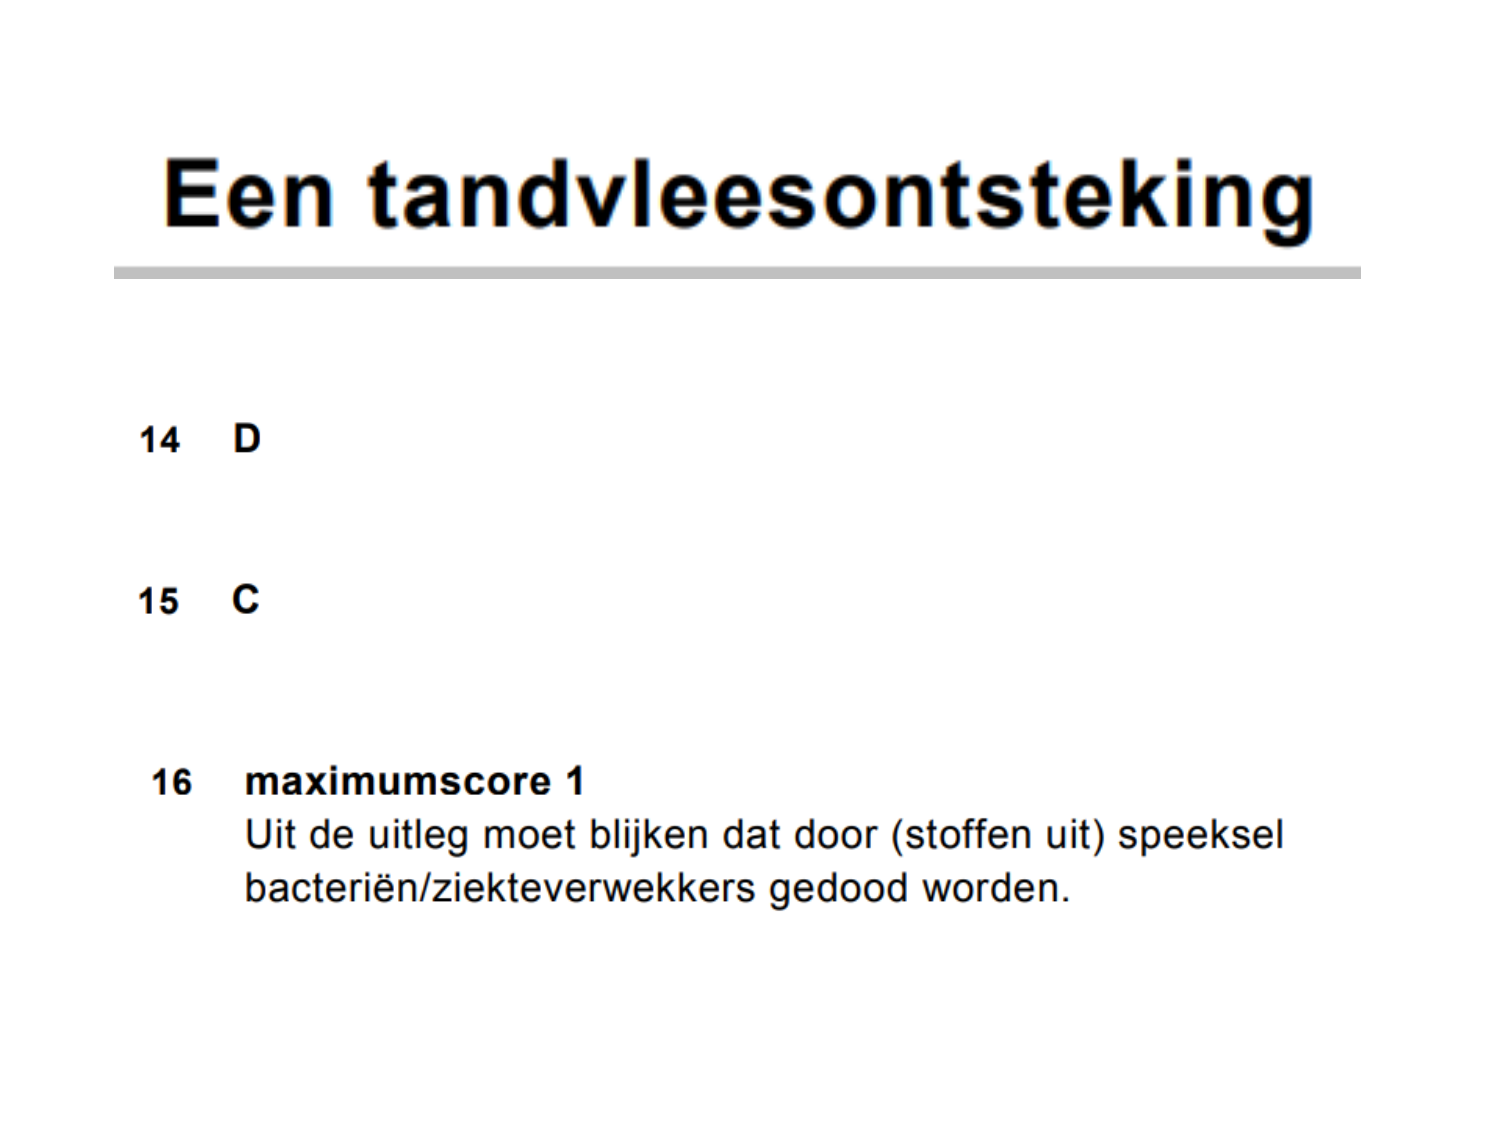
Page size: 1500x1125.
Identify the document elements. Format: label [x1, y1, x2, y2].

picture [142, 751, 1320, 944]
picture [119, 385, 293, 477]
picture [114, 127, 1361, 280]
picture [119, 557, 306, 655]
